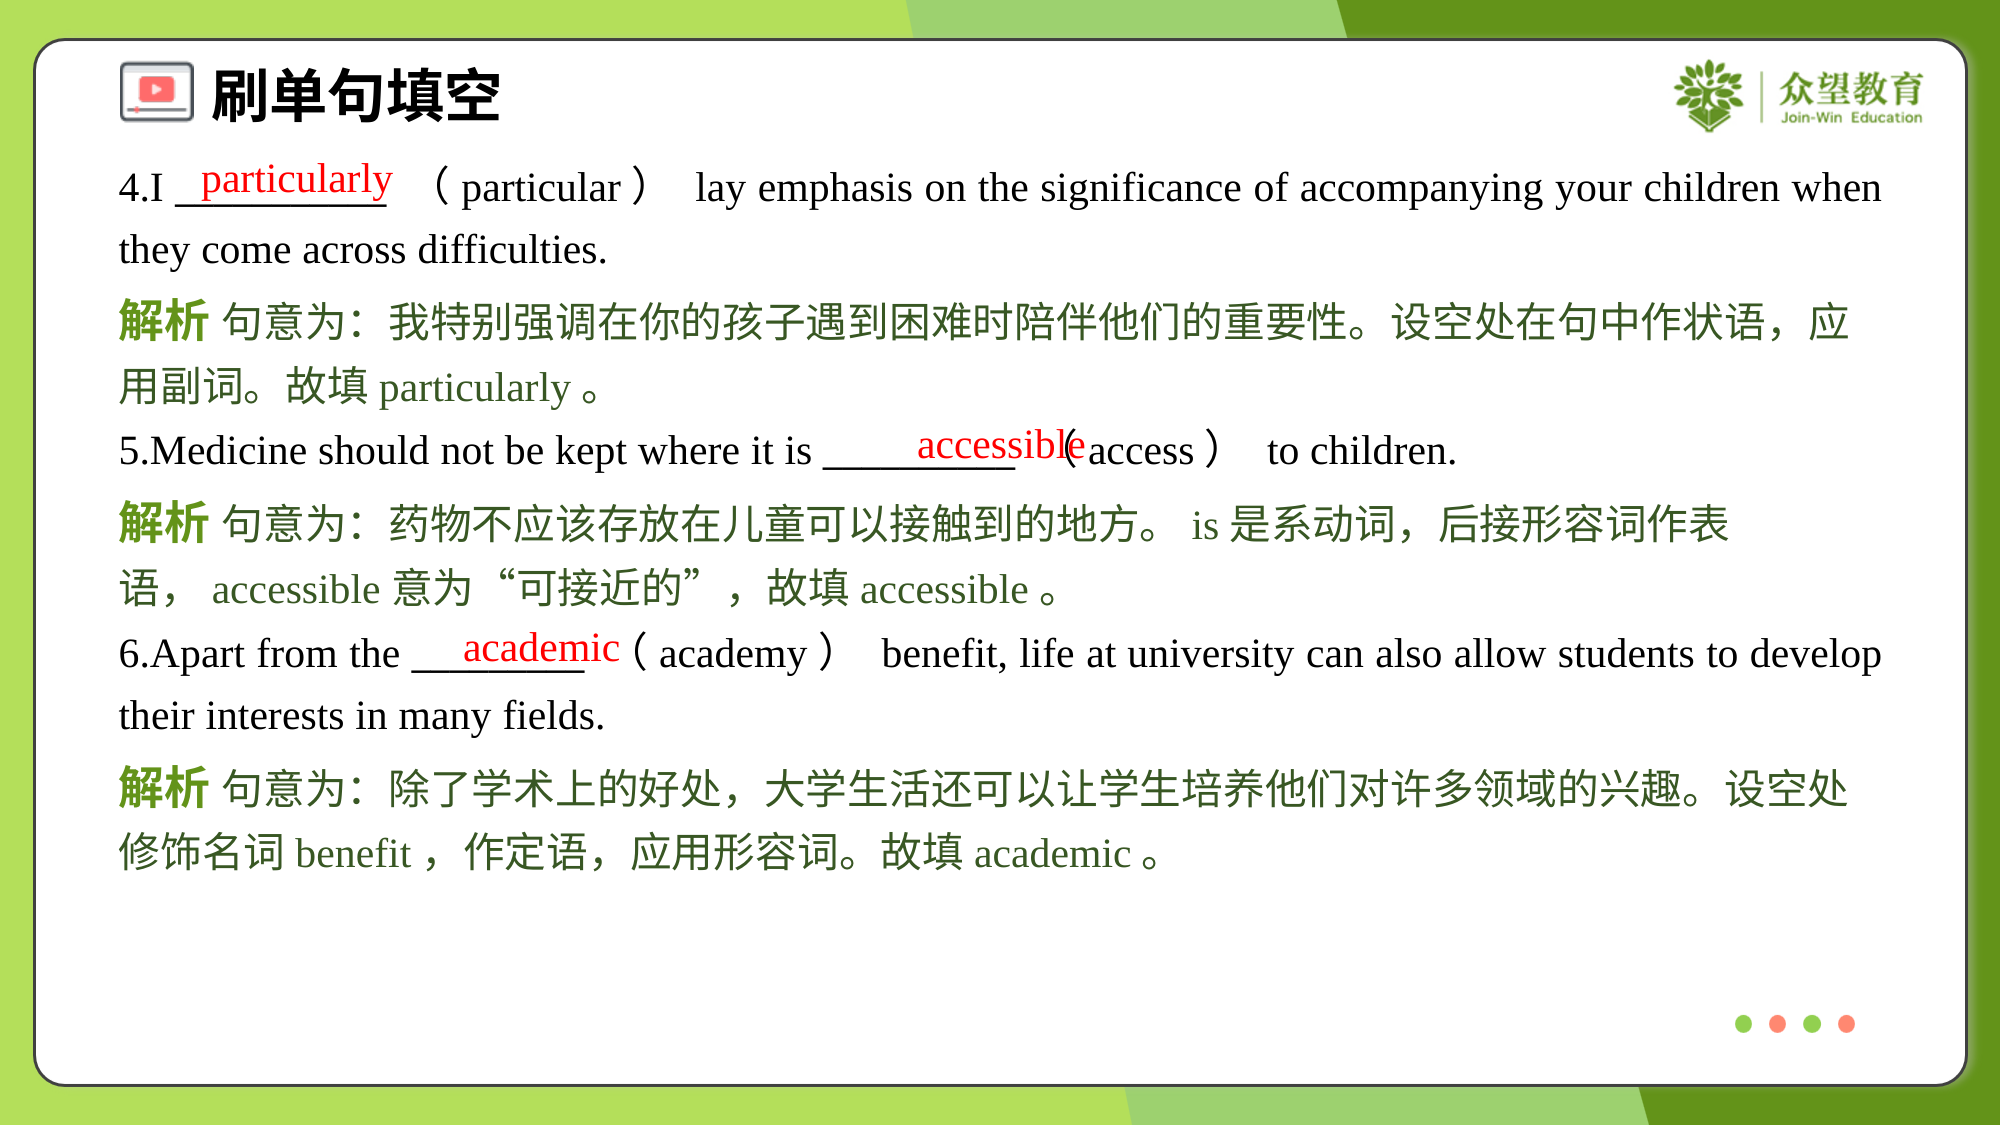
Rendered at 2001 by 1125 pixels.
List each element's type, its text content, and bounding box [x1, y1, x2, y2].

picture [0, 0, 2000, 1125]
text_box 6.Apart from the _________ （academy） benefit, life at university can also allow students to develop their interests in many fields. [118, 613, 1883, 733]
text_box 4.I ___________ （particular） lay emphasis on the significance of accompanying your children when they come across difficulties. [118, 146, 1883, 267]
text_box accessible [912, 404, 1091, 463]
text_box 解析 句意为：除了学术上的好处，大学生活还可以让学生培养他们对许多领域的兴趣。设空处修饰名词benefit，作定语，应用形容词。故填academic。 [118, 744, 1883, 872]
text_box academic [458, 606, 626, 665]
text_box 解析 句意为：药物不应该存放在儿童可以接触到的地方。is是系动词，后接形容词作表语，accessible意为“可接近的”，故填accessible。 [118, 480, 1883, 607]
text_box 5.Medicine should not be kept where it is __________ （access） to children. [118, 410, 1883, 468]
text_box particularly [196, 138, 398, 197]
text_box 解析 句意为：我特别强调在你的孩子遇到困难时陪伴他们的重要性。设空处在句中作状语，应用副词。故填particularly。 [118, 278, 1883, 405]
